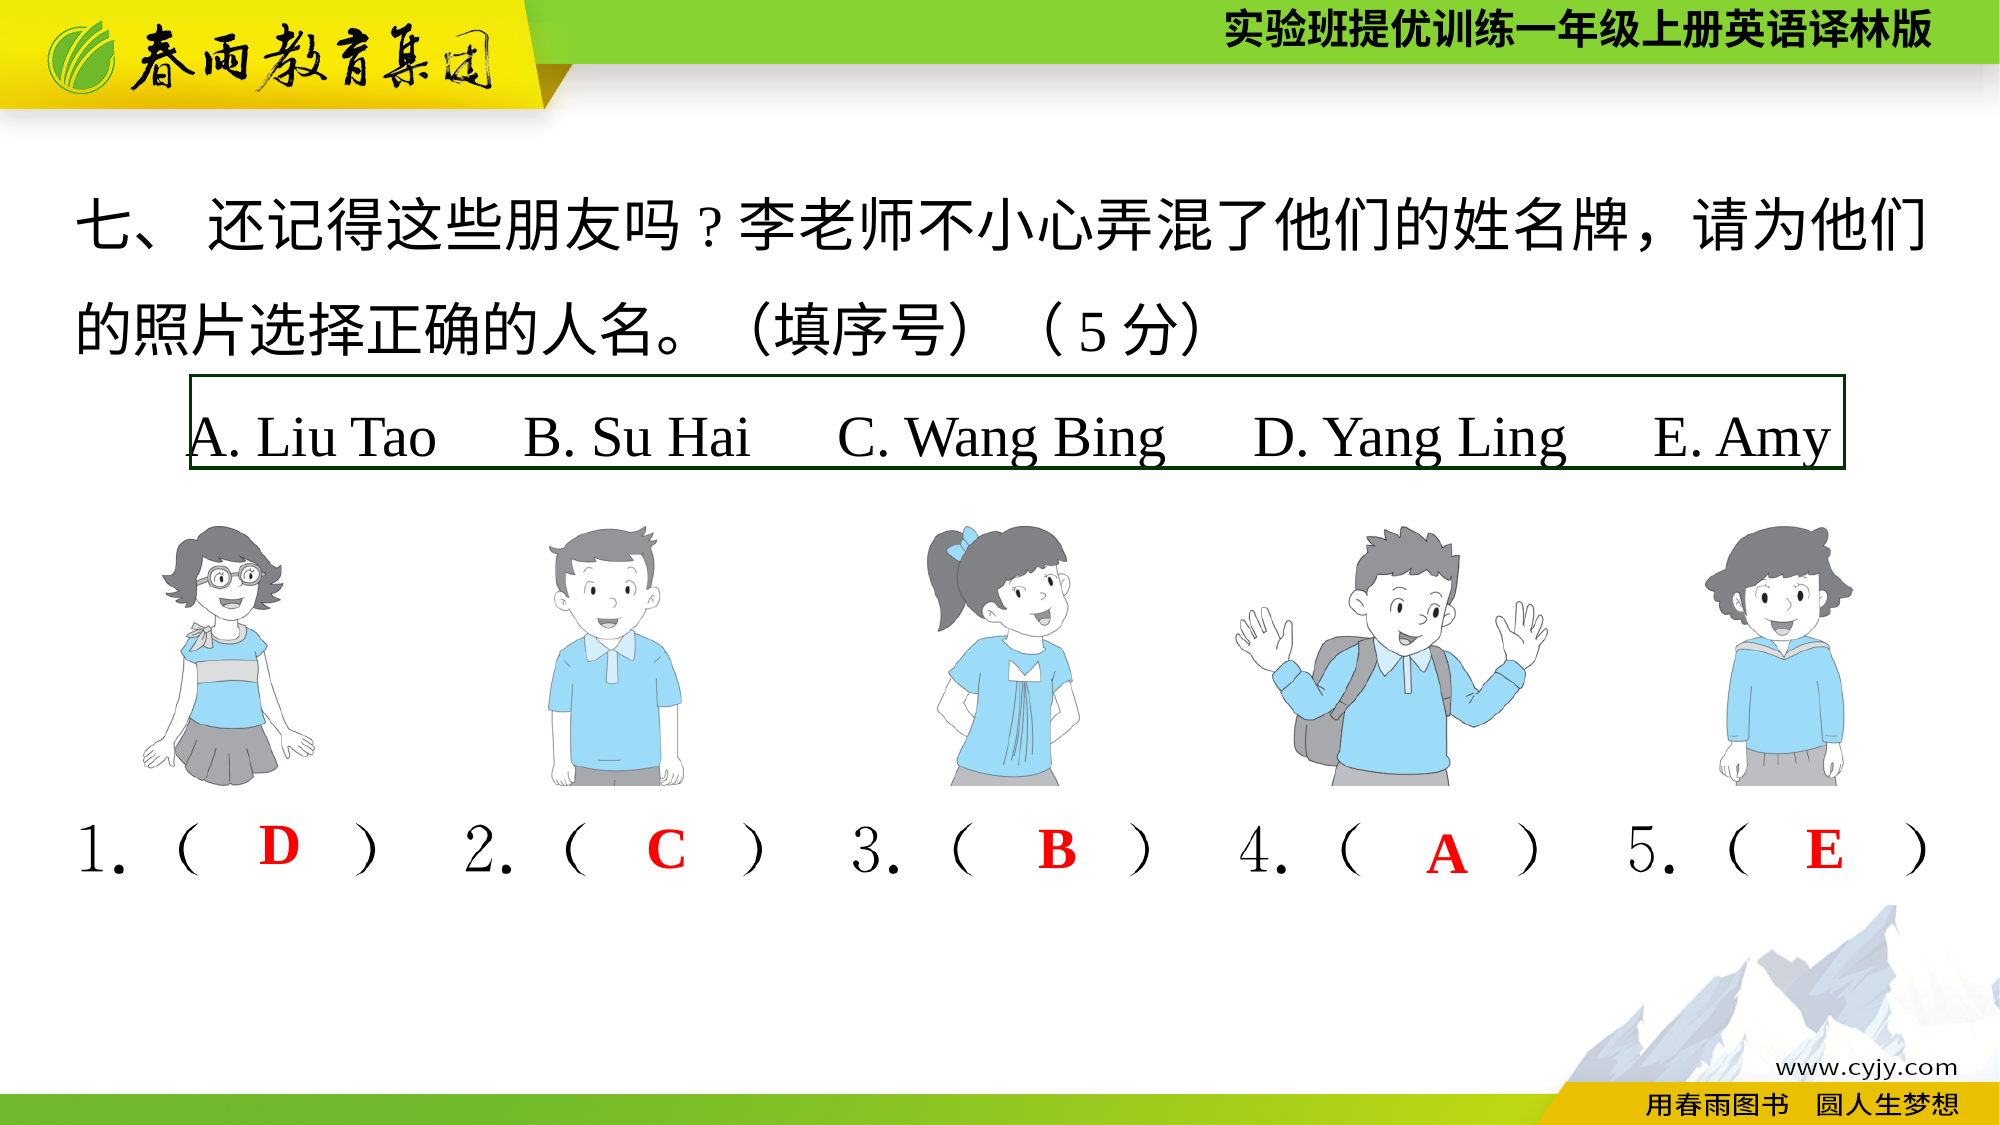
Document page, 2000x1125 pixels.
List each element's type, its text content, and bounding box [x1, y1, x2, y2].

text_box [190, 375, 1845, 468]
picture [0, 0, 2000, 1125]
list 七、 还记得这些朋友吗?李老师不小心弄混了他们的姓名牌，请为他们的照片选择正确的人名。（填序号）（5分） A. Liu Tao B. Su Hai C. Wang Bing D. Yang Ling E. Amy [59, 146, 1944, 466]
